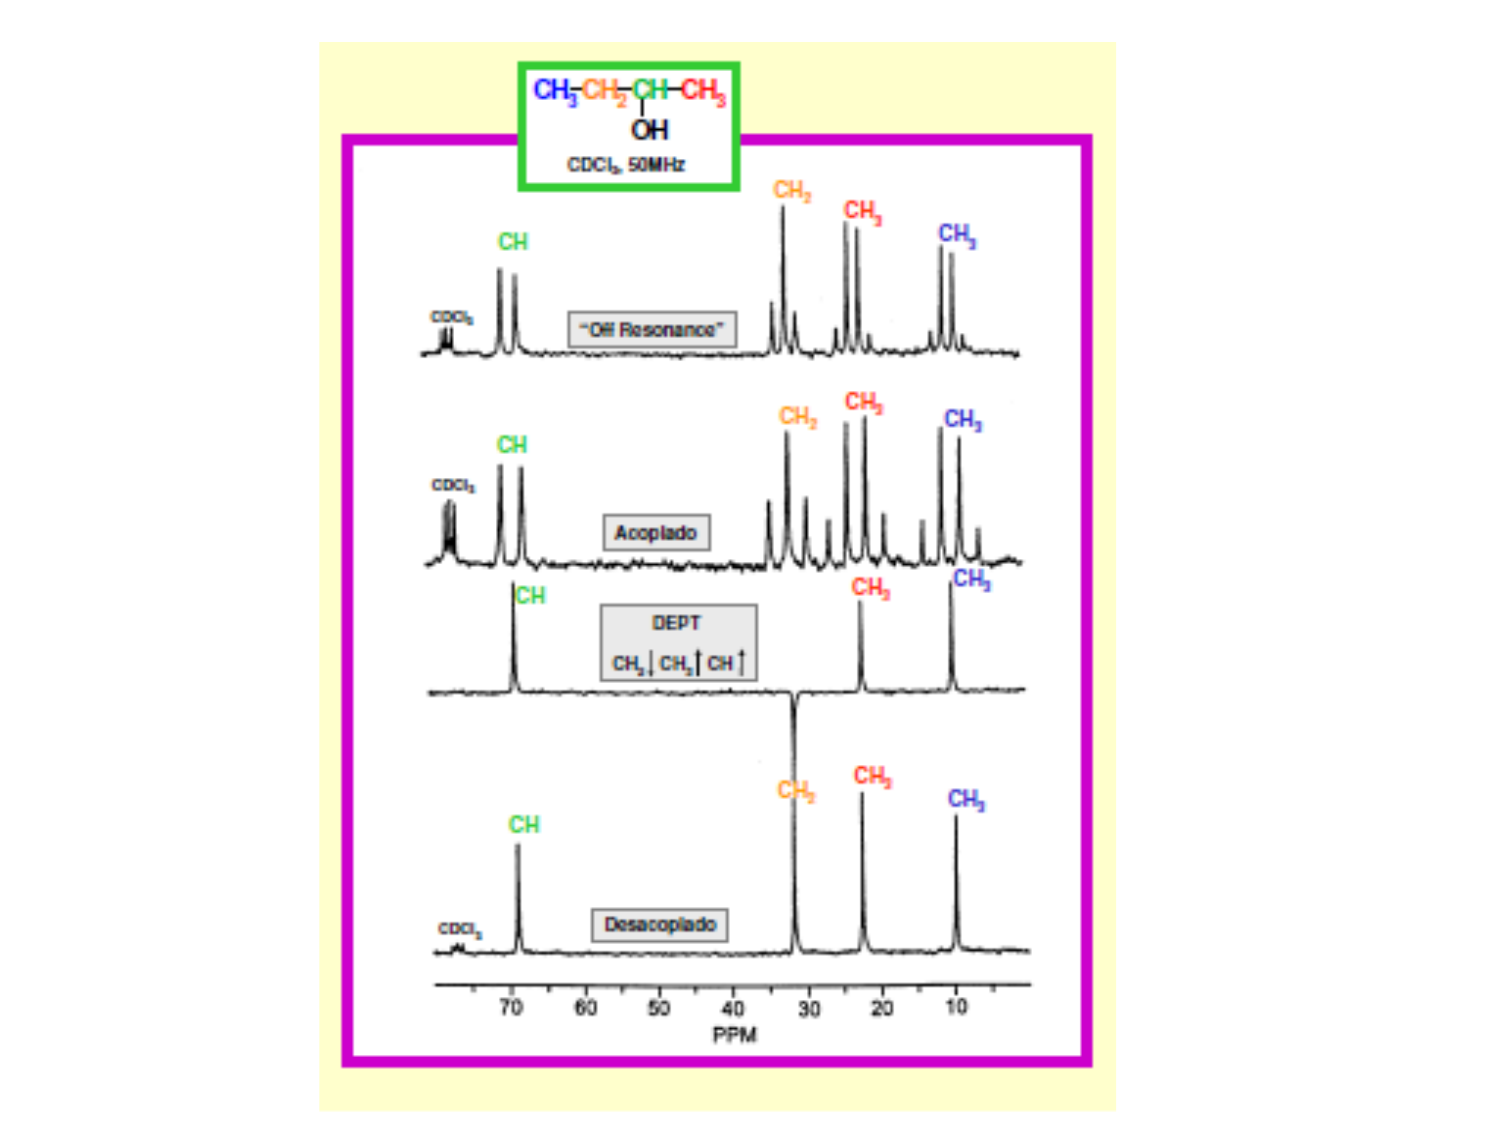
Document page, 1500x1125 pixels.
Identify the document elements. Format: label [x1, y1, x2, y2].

picture [319, 42, 1117, 1113]
